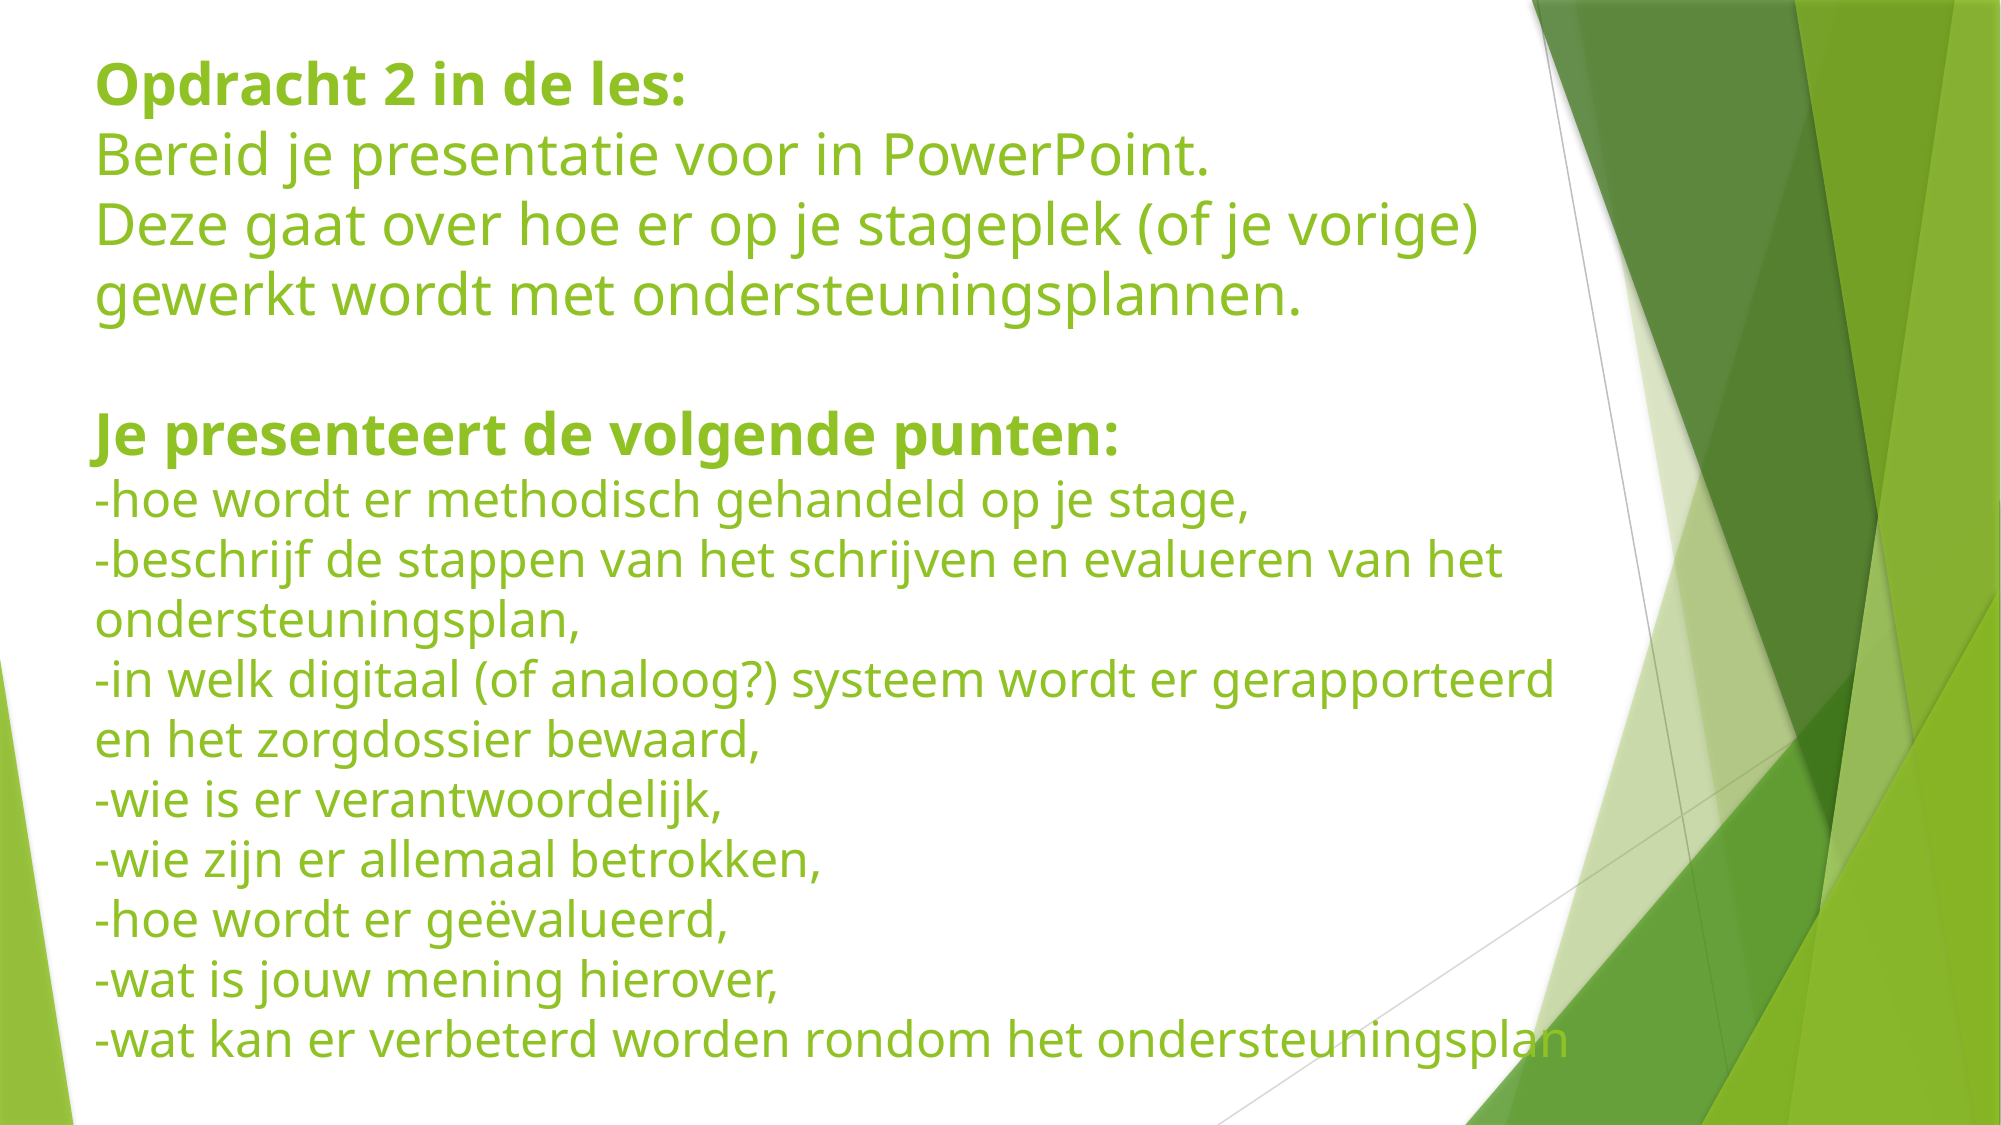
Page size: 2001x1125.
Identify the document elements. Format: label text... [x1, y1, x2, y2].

title Opdracht 2 in de les: Bereid je presentatie voor in PowerPoint. Deze gaat over hoe er op je stageplek (of je vorige) gewerkt wordt met ondersteuningsplannen. Je presenteert de volgende punten: -hoe wordt er methodisch gehandeld op je stage, -beschrijf de stappen van het schrijven en evalueren van het ondersteuningsplan, -in welk digitaal (of analoog?) systeem wordt er gerapporteerd en het zorgdossier bewaard, -wie is er verantwoordelijk, -wie zijn er allemaal betrokken, -hoe wordt er geëvalueerd, -wat is jouw mening hierover, -wat kan er verbeterd worden rondom het ondersteuningsplan [79, 39, 1635, 257]
